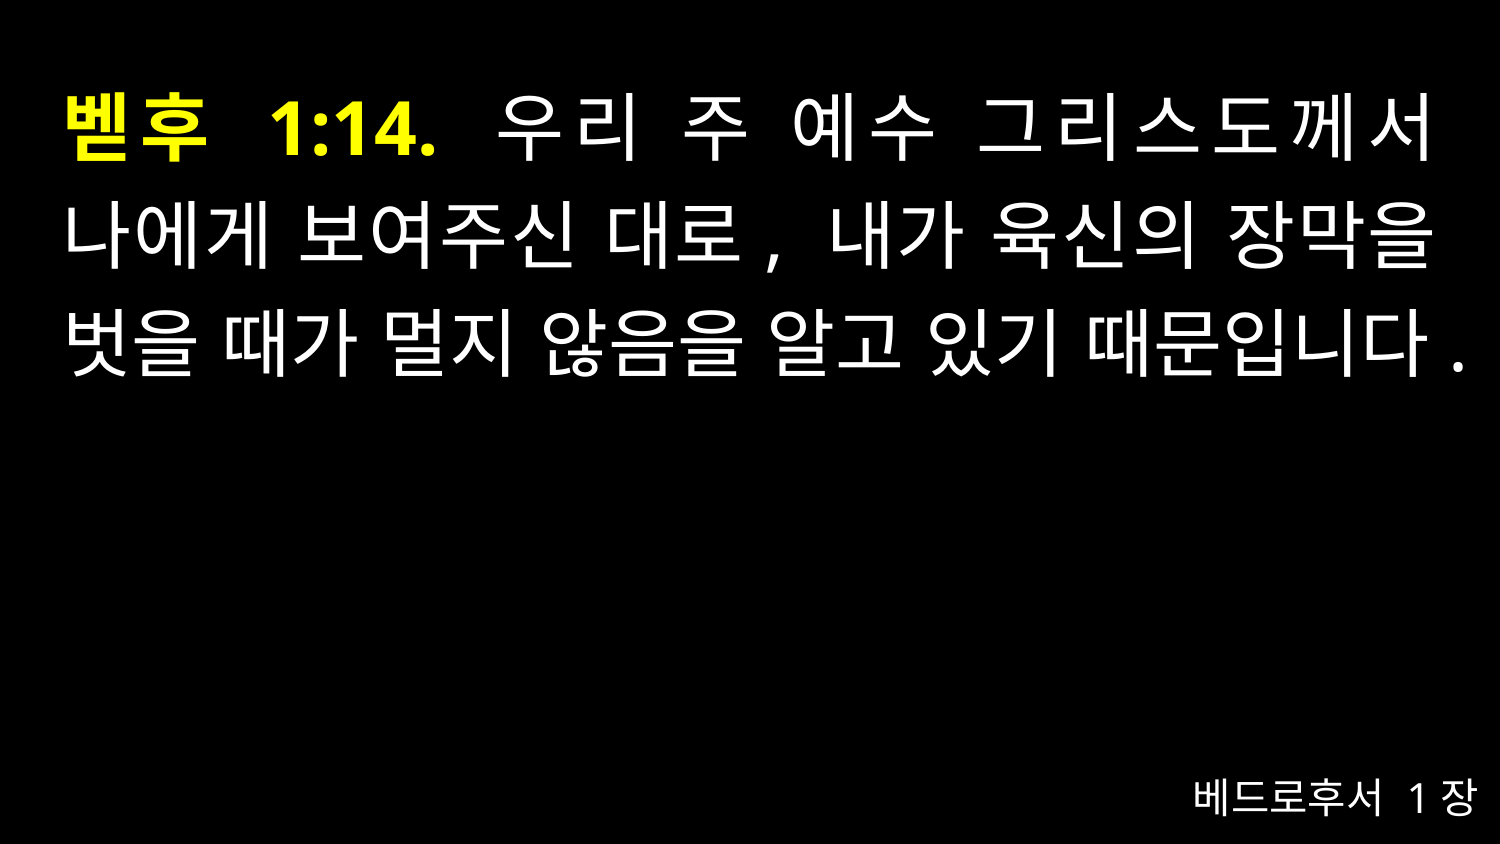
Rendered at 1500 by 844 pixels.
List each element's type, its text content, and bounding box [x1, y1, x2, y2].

title 벧후 1:14. 우리 주 예수 그리스도께서 나에게 보여주신 대로, 내가 육신의 장막을 벗을 때가 멀지 않음을 알고 있기 때문입니다. [0, 0, 1500, 844]
subtitle 베드로후서 1장 [916, 770, 1500, 844]
